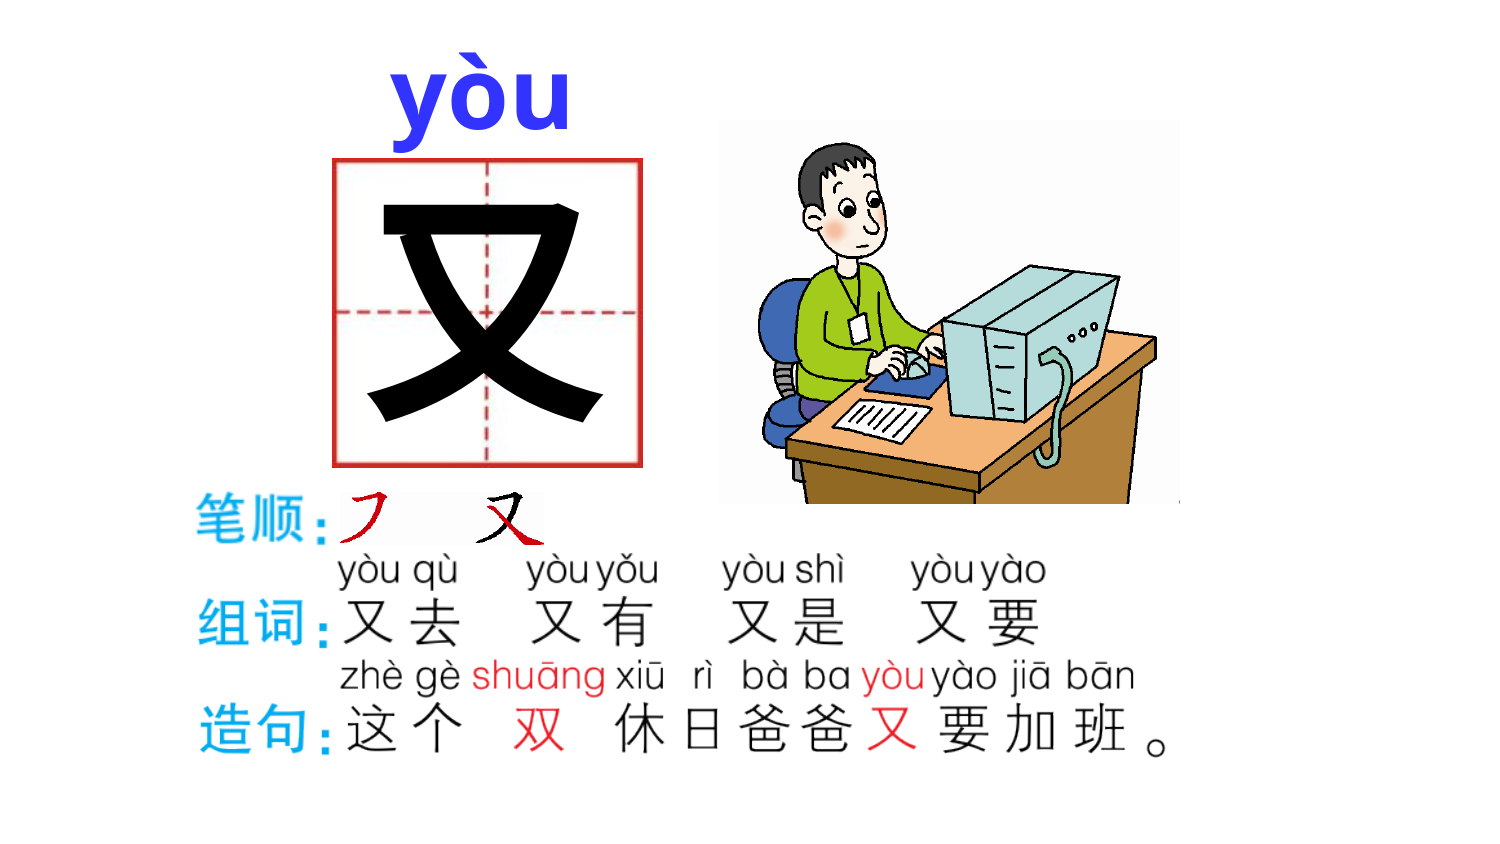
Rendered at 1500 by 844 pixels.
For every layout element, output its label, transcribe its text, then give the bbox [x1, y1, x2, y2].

text_box yòu [375, 22, 591, 144]
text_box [332, 146, 643, 469]
picture [193, 552, 1171, 766]
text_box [190, 484, 545, 550]
picture [719, 119, 1181, 504]
